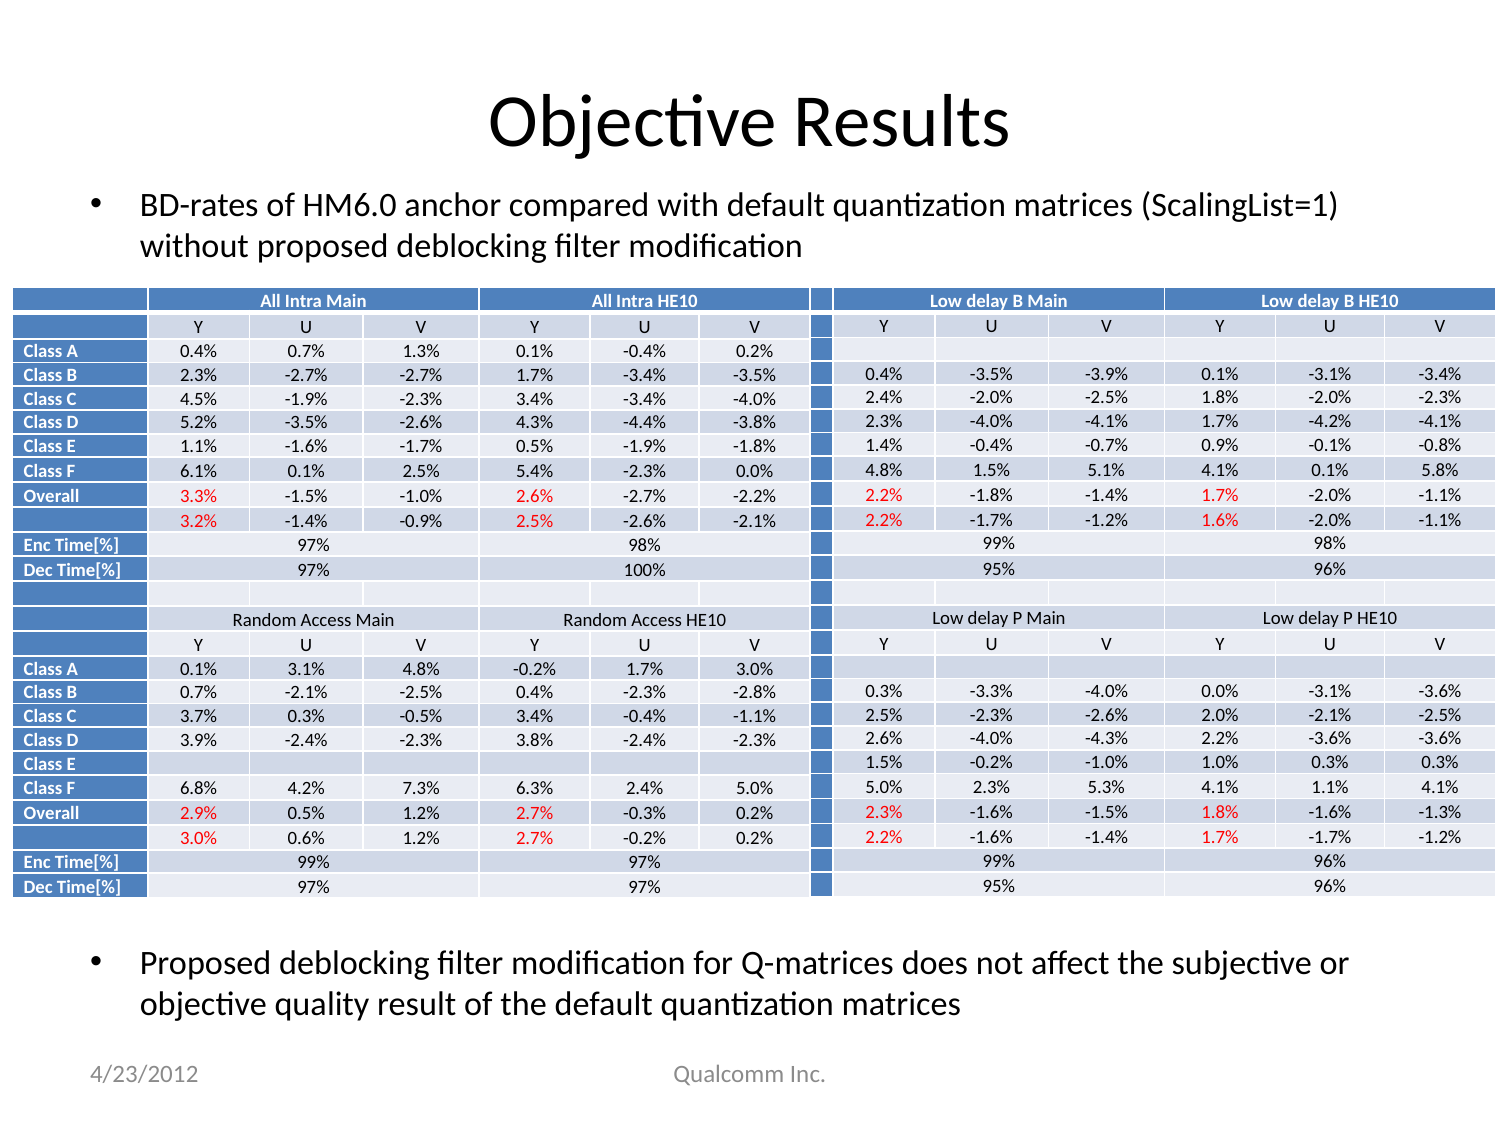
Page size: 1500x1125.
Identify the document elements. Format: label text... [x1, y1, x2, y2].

table_cell 97% [480, 874, 809, 897]
table_cell [1049, 338, 1164, 360]
table_cell -3.3% [936, 679, 1048, 701]
table_cell 5.8% [1385, 457, 1495, 480]
table_cell 0.6% [250, 826, 362, 849]
table_cell [13, 826, 147, 849]
table_cell Y [834, 631, 934, 654]
table_header Low delay B HE10 [1165, 288, 1495, 310]
table_cell -2.0% [1276, 482, 1384, 505]
table_cell 0.7% [250, 340, 362, 362]
table_cell -2.3% [591, 458, 698, 481]
table_cell [1165, 581, 1275, 604]
table_cell [364, 582, 478, 605]
table_cell -0.3% [591, 801, 698, 824]
table_cell -2.3% [936, 703, 1048, 725]
table_cell Class B [811, 362, 832, 384]
table_cell -0.2% [480, 657, 589, 679]
table_cell 0.0% [700, 458, 809, 481]
table_cell -2.1% [250, 681, 362, 703]
table_cell [1276, 581, 1384, 604]
table_cell 95% [834, 873, 1164, 896]
table_cell 2.4% [834, 386, 934, 408]
table_cell -2.3% [1385, 386, 1495, 408]
table_cell -2.3% [364, 728, 478, 750]
table_cell 6.1% [149, 458, 249, 481]
table_cell 0.5% [250, 801, 362, 824]
table_cell 2.3% [936, 774, 1048, 798]
table_cell Class C [811, 703, 832, 725]
table_cell 1.2% [364, 826, 478, 849]
table_cell -4.3% [1049, 727, 1164, 749]
table_cell 2.7% [480, 801, 589, 824]
table_cell -2.7% [364, 363, 478, 385]
table_cell -3.6% [1276, 727, 1384, 749]
table_cell 5.0% [834, 774, 934, 798]
table_cell 97% [480, 851, 809, 872]
table_cell V [700, 632, 809, 655]
table_cell -2.1% [700, 508, 809, 531]
table_cell -1.8% [700, 435, 809, 456]
table_cell 1.8% [1165, 386, 1275, 408]
table_cell [936, 338, 1048, 360]
table_cell 2.2% [1165, 727, 1275, 749]
table_cell 4.5% [149, 387, 249, 409]
table_cell V [364, 315, 478, 338]
table_cell [480, 752, 589, 774]
table_cell -2.4% [591, 728, 698, 750]
table_cell -0.8% [1385, 433, 1495, 455]
table_cell [1276, 338, 1384, 360]
table_cell 99% [834, 849, 1164, 871]
table_cell [591, 582, 698, 605]
table_cell -1.2% [1049, 507, 1164, 530]
table_cell [250, 752, 362, 774]
table_cell 3.0% [149, 826, 249, 849]
table_cell -2.6% [591, 508, 698, 531]
table_cell [834, 338, 934, 360]
table_cell -1.6% [936, 824, 1048, 847]
table_cell [1165, 656, 1275, 678]
table_cell 99% [834, 532, 1164, 554]
table_cell 0.1% [1165, 362, 1275, 384]
table_cell 1.0% [1165, 751, 1275, 773]
table_cell Y [1165, 315, 1275, 337]
table_cell -2.3% [364, 387, 478, 409]
table_cell [811, 631, 832, 654]
table_cell -4.0% [700, 387, 809, 409]
table_cell V [1049, 315, 1164, 337]
table_cell V [1385, 631, 1495, 654]
table_cell Class E [13, 752, 147, 774]
table_cell 0.1% [250, 458, 362, 481]
table_cell U [591, 632, 698, 655]
table_cell Dec Time[%] [811, 873, 832, 896]
table_cell 3.2% [149, 508, 249, 531]
table_cell Y [1165, 631, 1275, 654]
table_cell 0.1% [149, 657, 249, 679]
table_cell Low delay P HE10 [1165, 606, 1495, 629]
table_cell -4.0% [1049, 679, 1164, 701]
table_cell 6.8% [149, 776, 249, 799]
table_cell Overall [13, 483, 147, 506]
table_cell V [364, 632, 478, 655]
table_cell -1.5% [250, 483, 362, 506]
table_cell [13, 632, 147, 655]
table_cell 3.3% [149, 483, 249, 506]
table_cell -3.4% [591, 387, 698, 409]
table_cell -4.0% [936, 410, 1048, 432]
table_cell 0.0% [1165, 679, 1275, 701]
table_cell -2.0% [1276, 386, 1384, 408]
table_cell -0.4% [591, 704, 698, 726]
table_cell 1.4% [834, 433, 934, 455]
table_cell 96% [1165, 873, 1495, 896]
table_cell 2.5% [480, 508, 589, 531]
table_cell 2.4% [591, 776, 698, 799]
table_cell -1.0% [364, 483, 478, 506]
table_cell 1.1% [149, 435, 249, 456]
table_cell Class C [13, 387, 147, 409]
table_cell 97% [149, 557, 478, 580]
table_cell 3.4% [480, 387, 589, 409]
table_cell -3.8% [700, 411, 809, 433]
table_cell -1.6% [250, 435, 362, 456]
table_header All Intra HE10 [480, 288, 809, 310]
table_cell Class C [811, 386, 832, 408]
table_cell 6.3% [480, 776, 589, 799]
table_cell Enc Time[%] [13, 851, 147, 872]
table_cell -2.6% [1049, 703, 1164, 725]
table_cell [13, 607, 147, 630]
table_cell 0.4% [149, 340, 249, 362]
footer Qualcomm Inc. [512, 1042, 988, 1103]
table_cell 3.9% [149, 728, 249, 750]
table_cell 4.1% [1385, 774, 1495, 798]
table_cell -1.1% [1385, 482, 1495, 505]
table_cell -1.6% [1276, 799, 1384, 823]
table_cell [811, 507, 832, 530]
table_cell Class B [13, 681, 147, 703]
table_cell 0.2% [700, 801, 809, 824]
table_cell Y [834, 315, 934, 337]
table_cell U [936, 631, 1048, 654]
table_cell [1276, 656, 1384, 678]
table_cell 2.3% [149, 363, 249, 385]
table_cell 1.3% [364, 340, 478, 362]
table_cell 4.8% [364, 657, 478, 679]
table_cell [936, 581, 1048, 604]
table_cell Class C [13, 704, 147, 726]
table_cell 0.9% [1165, 433, 1275, 455]
table_cell Class F [13, 776, 147, 799]
table_cell -2.0% [936, 386, 1048, 408]
table_cell -2.6% [364, 411, 478, 433]
table_cell -1.9% [250, 387, 362, 409]
table_cell [1165, 338, 1275, 360]
table_cell U [1276, 631, 1384, 654]
table_cell -2.5% [1385, 703, 1495, 725]
table_cell 0.3% [250, 704, 362, 726]
table_cell -1.6% [936, 799, 1048, 823]
table_cell -3.5% [250, 411, 362, 433]
table_cell 1.5% [936, 457, 1048, 480]
table_cell -4.4% [591, 411, 698, 433]
table_cell 0.1% [1276, 457, 1384, 480]
table_cell [591, 752, 698, 774]
table_cell -1.5% [1049, 799, 1164, 823]
table_cell V [1385, 315, 1495, 337]
table_cell Class A [811, 656, 832, 678]
table_cell 0.3% [834, 679, 934, 701]
table_cell -1.3% [1385, 799, 1495, 823]
table_cell Class B [13, 363, 147, 385]
table_cell [1049, 581, 1164, 604]
table_cell -0.4% [936, 433, 1048, 455]
table_cell Overall [811, 482, 832, 505]
table_cell -0.4% [591, 340, 698, 362]
table_cell 0.3% [1276, 751, 1384, 773]
table_cell 2.0% [1165, 703, 1275, 725]
table_cell [1385, 656, 1495, 678]
table_cell -1.0% [1049, 751, 1164, 773]
table_cell Class F [811, 457, 832, 480]
table_cell 2.2% [834, 482, 934, 505]
table_cell Enc Time[%] [811, 849, 832, 871]
table_cell 2.7% [480, 826, 589, 849]
table_cell -0.5% [364, 704, 478, 726]
table_cell 1.7% [1165, 410, 1275, 432]
table_cell 2.2% [834, 507, 934, 530]
table_cell Class D [13, 728, 147, 750]
table_cell -3.9% [1049, 362, 1164, 384]
table_cell Enc Time[%] [13, 533, 147, 555]
table_cell -3.6% [1385, 679, 1495, 701]
table_cell 2.2% [834, 824, 934, 847]
table_cell Low delay P Main [834, 606, 1164, 629]
table_cell 0.1% [480, 340, 589, 362]
table_cell 4.8% [834, 457, 934, 480]
table_cell 5.4% [480, 458, 589, 481]
table_cell Overall [811, 799, 832, 823]
table_cell Class E [811, 433, 832, 455]
table_header Low delay B Main [834, 288, 1164, 310]
table_cell -3.4% [1385, 362, 1495, 384]
table_cell V [700, 315, 809, 338]
table_cell -2.7% [591, 483, 698, 506]
table_cell -1.7% [364, 435, 478, 456]
table_cell -1.1% [1385, 507, 1495, 530]
table_cell 2.5% [834, 703, 934, 725]
table_cell -2.8% [700, 681, 809, 703]
table_cell V [1049, 631, 1164, 654]
table_cell Random Access Main [149, 607, 478, 630]
table_cell Class D [811, 410, 832, 432]
table_cell 5.3% [1049, 774, 1164, 798]
table_header [13, 288, 147, 310]
table_cell 4.2% [250, 776, 362, 799]
table_cell -1.4% [250, 508, 362, 531]
table_cell 97% [149, 874, 478, 897]
table_cell [364, 752, 478, 774]
list BD-rates of HM6.0 anchor compared with default quantization matrices (ScalingList=1) without proposed deblocking filter modification Proposed deblocking filter modification for Q-matrices does not affect the subjective or objective quality result of the default quantization matrices [75, 898, 1425, 1038]
table_cell [700, 582, 809, 605]
table_cell Class A [13, 340, 147, 362]
table_cell Y [149, 315, 249, 338]
table_cell -3.1% [1276, 362, 1384, 384]
table_cell 0.2% [700, 826, 809, 849]
table_cell -4.2% [1276, 410, 1384, 432]
table_cell Y [480, 632, 589, 655]
table_cell 2.9% [149, 801, 249, 824]
table_cell Overall [13, 801, 147, 824]
table_cell [13, 582, 147, 605]
table_cell Class A [13, 657, 147, 679]
table_cell -2.5% [1049, 386, 1164, 408]
table_cell -0.2% [936, 751, 1048, 773]
table_cell -3.4% [591, 363, 698, 385]
table_cell 95% [834, 556, 1164, 579]
table_cell 99% [149, 851, 478, 872]
table_cell Dec Time[%] [13, 874, 147, 897]
table_cell 98% [1165, 532, 1495, 554]
table_cell -1.2% [1385, 824, 1495, 847]
table_cell -1.7% [1276, 824, 1384, 847]
table_cell Class E [811, 751, 832, 773]
table_cell 5.0% [700, 776, 809, 799]
table_cell 96% [1165, 556, 1495, 579]
table_cell 1.5% [834, 751, 934, 773]
table_cell -1.4% [1049, 482, 1164, 505]
table_cell 0.5% [480, 435, 589, 456]
table_cell 0.4% [834, 362, 934, 384]
table_cell 1.7% [591, 657, 698, 679]
table_cell -1.4% [1049, 824, 1164, 847]
table_cell -3.5% [936, 362, 1048, 384]
table_cell Class D [13, 411, 147, 433]
table_cell -2.1% [1276, 703, 1384, 725]
table_cell 5.2% [149, 411, 249, 433]
table_cell [834, 581, 934, 604]
table_cell -0.7% [1049, 433, 1164, 455]
table_cell [1385, 581, 1495, 604]
table_cell -2.5% [364, 681, 478, 703]
table_cell Dec Time[%] [13, 557, 147, 580]
table_cell 0.3% [1385, 751, 1495, 773]
table_cell 100% [480, 557, 809, 580]
table_header [811, 288, 832, 310]
table_cell 1.7% [1165, 482, 1275, 505]
table_cell -3.6% [1385, 727, 1495, 749]
table_cell 0.2% [700, 340, 809, 362]
title Objective Results [75, 45, 1425, 174]
table_cell [13, 508, 147, 531]
table_cell 1.7% [480, 363, 589, 385]
table_cell Class A [811, 338, 832, 360]
table_header All Intra Main [149, 288, 478, 310]
table_cell -2.7% [250, 363, 362, 385]
table_cell [811, 824, 832, 847]
table_cell [834, 656, 934, 678]
table_cell 3.0% [700, 657, 809, 679]
table_cell -2.4% [250, 728, 362, 750]
table_cell 5.1% [1049, 457, 1164, 480]
table_cell Random Access HE10 [480, 607, 809, 630]
table_cell 2.3% [834, 410, 934, 432]
list BD-rates of HM6.0 anchor compared with default quantization matrices (ScalingList=1) without proposed deblocking filter modification Proposed deblocking filter modification for Q-matrices does not affect the subjective or objective quality result of the default quantization matrices [75, 174, 1425, 287]
table_cell -2.2% [700, 483, 809, 506]
table_cell U [591, 315, 698, 338]
table_cell U [1276, 315, 1384, 337]
table_cell -4.1% [1385, 410, 1495, 432]
table_cell 2.3% [834, 799, 934, 823]
table_cell [480, 582, 589, 605]
table_cell [250, 582, 362, 605]
table_cell 96% [1165, 849, 1495, 871]
table_cell [811, 606, 832, 629]
table_cell 3.7% [149, 704, 249, 726]
table_cell [811, 315, 832, 337]
table_cell 3.8% [480, 728, 589, 750]
table_cell [13, 315, 147, 338]
table_cell [149, 752, 249, 774]
table_cell Enc Time[%] [811, 532, 832, 554]
table_cell Class F [811, 774, 832, 798]
table_cell 1.6% [1165, 507, 1275, 530]
table_cell Class F [13, 458, 147, 481]
table_cell -4.0% [936, 727, 1048, 749]
table_cell 1.8% [1165, 799, 1275, 823]
table_cell Dec Time[%] [811, 556, 832, 579]
table_cell -1.8% [936, 482, 1048, 505]
table_cell 1.1% [1276, 774, 1384, 798]
table_cell [700, 752, 809, 774]
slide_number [75, 1042, 425, 1103]
table_cell [811, 581, 832, 604]
table_cell 97% [149, 533, 478, 555]
table_cell 7.3% [364, 776, 478, 799]
table_cell [1049, 656, 1164, 678]
table_cell U [250, 315, 362, 338]
table_cell 1.7% [1165, 824, 1275, 847]
table_cell -1.7% [936, 507, 1048, 530]
table_cell -3.1% [1276, 679, 1384, 701]
table_cell 3.1% [250, 657, 362, 679]
table_cell -2.3% [700, 728, 809, 750]
table_cell -2.3% [591, 681, 698, 703]
table_cell [1385, 338, 1495, 360]
table_cell 4.1% [1165, 774, 1275, 798]
table_cell 2.5% [364, 458, 478, 481]
table_cell 0.4% [480, 681, 589, 703]
table_cell 4.1% [1165, 457, 1275, 480]
table_cell -1.1% [700, 704, 809, 726]
table_cell 2.6% [834, 727, 934, 749]
table_cell 2.6% [480, 483, 589, 506]
table_cell -2.0% [1276, 507, 1384, 530]
table_cell 0.7% [149, 681, 249, 703]
table_cell -3.5% [700, 363, 809, 385]
table_cell Y [149, 632, 249, 655]
table_cell -0.9% [364, 508, 478, 531]
table_cell Class E [13, 435, 147, 456]
table_cell 98% [480, 533, 809, 555]
table_cell U [250, 632, 362, 655]
table_cell U [936, 315, 1048, 337]
table_cell 4.3% [480, 411, 589, 433]
table_cell 1.2% [364, 801, 478, 824]
table_cell -1.9% [591, 435, 698, 456]
table_cell Class D [811, 727, 832, 749]
table_cell 3.4% [480, 704, 589, 726]
table_cell -0.1% [1276, 433, 1384, 455]
table_cell -0.2% [591, 826, 698, 849]
table_cell Class B [811, 679, 832, 701]
table_cell [149, 582, 249, 605]
table_cell [936, 656, 1048, 678]
table_cell Y [480, 315, 589, 338]
table_cell -4.1% [1049, 410, 1164, 432]
